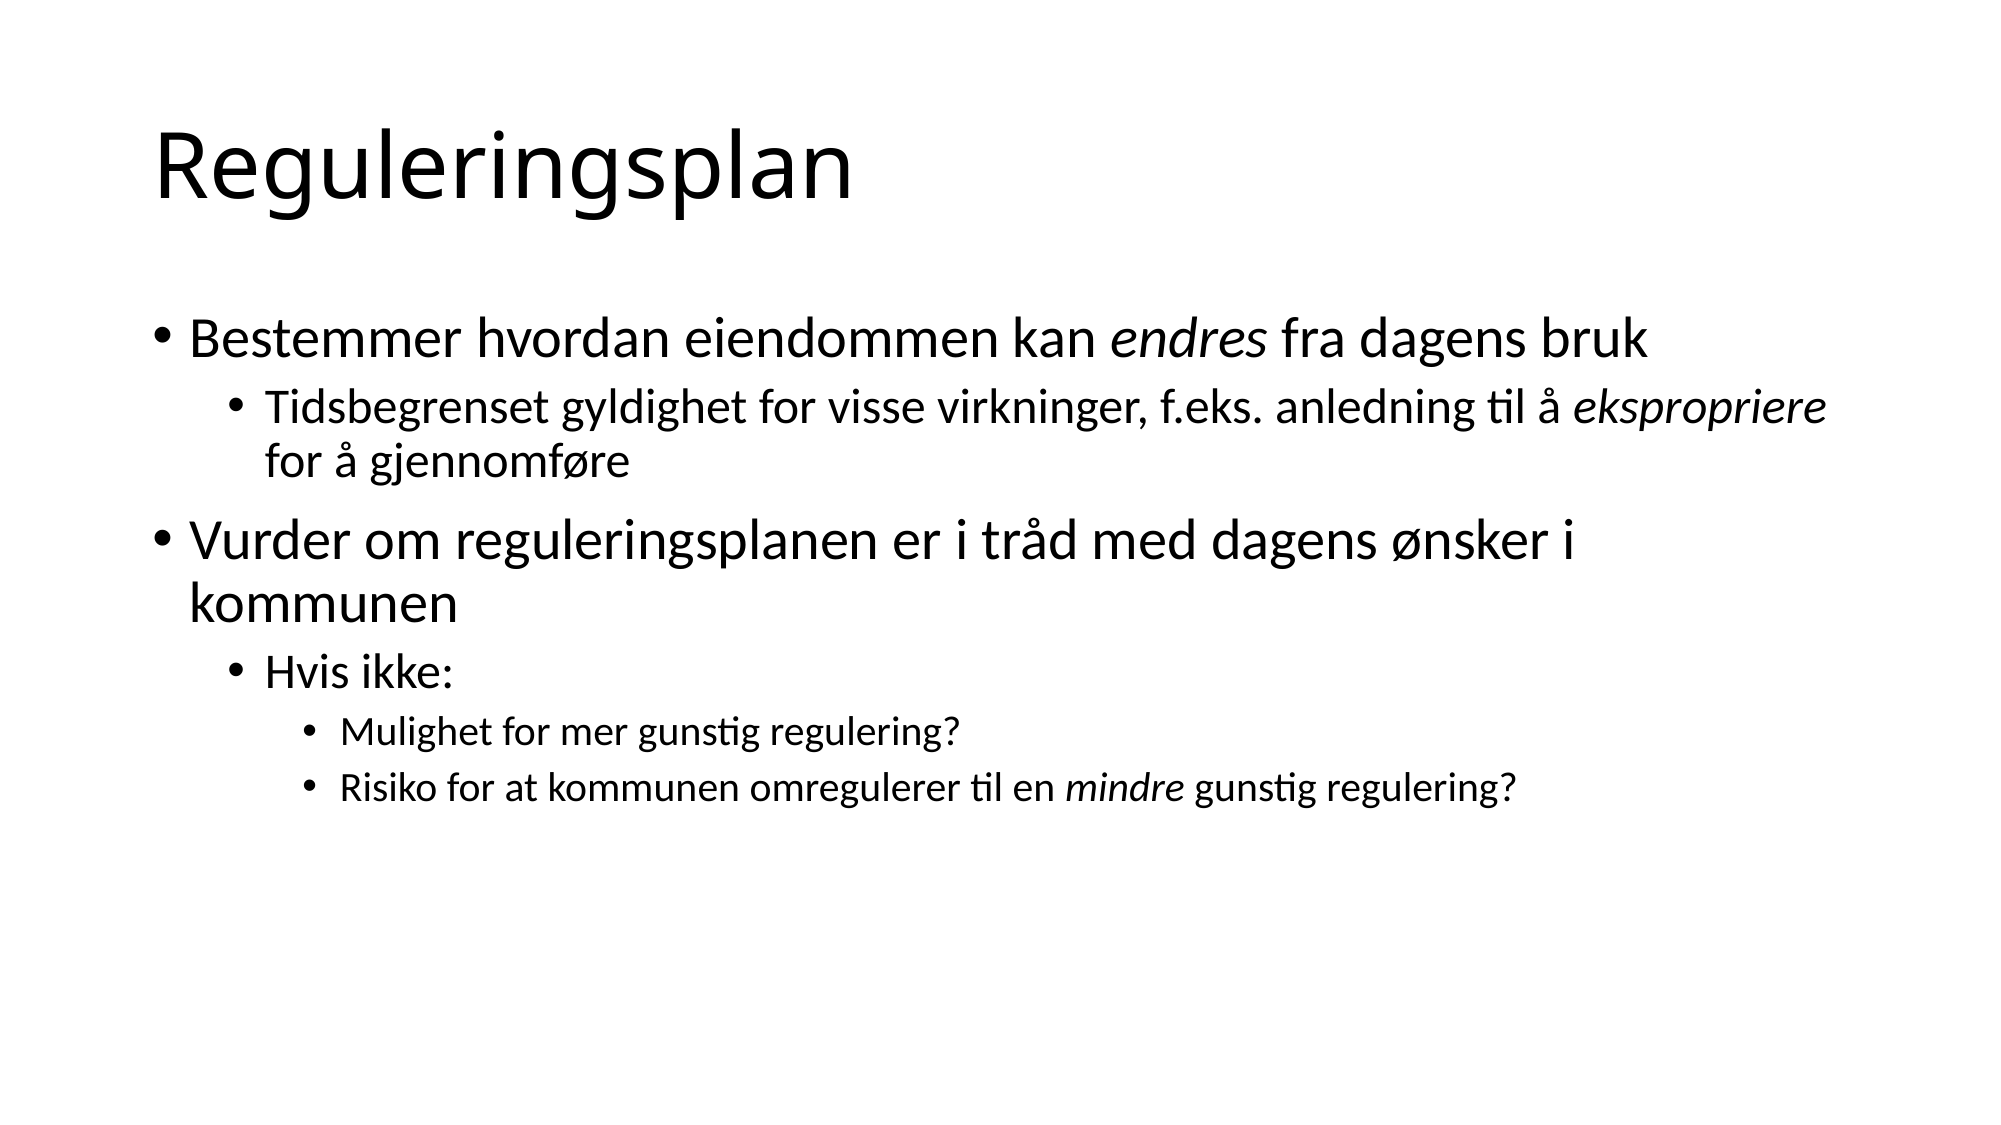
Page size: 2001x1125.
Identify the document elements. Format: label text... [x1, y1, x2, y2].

list Bestemmer hvordan eiendommen kan endres fra dagens bruk Tidsbegrenset gyldighet for visse virkninger, f.eks. anledning til å ekspropriere for å gjennomføre Vurder om reguleringsplanen er i tråd med dagens ønsker i kommunen Hvis ikke: Mulighet for mer gunstig regulering? Risiko for at kommunen omregulerer til en mindre gunstig regulering? [137, 299, 1863, 1014]
title Reguleringsplan [137, 59, 1863, 278]
